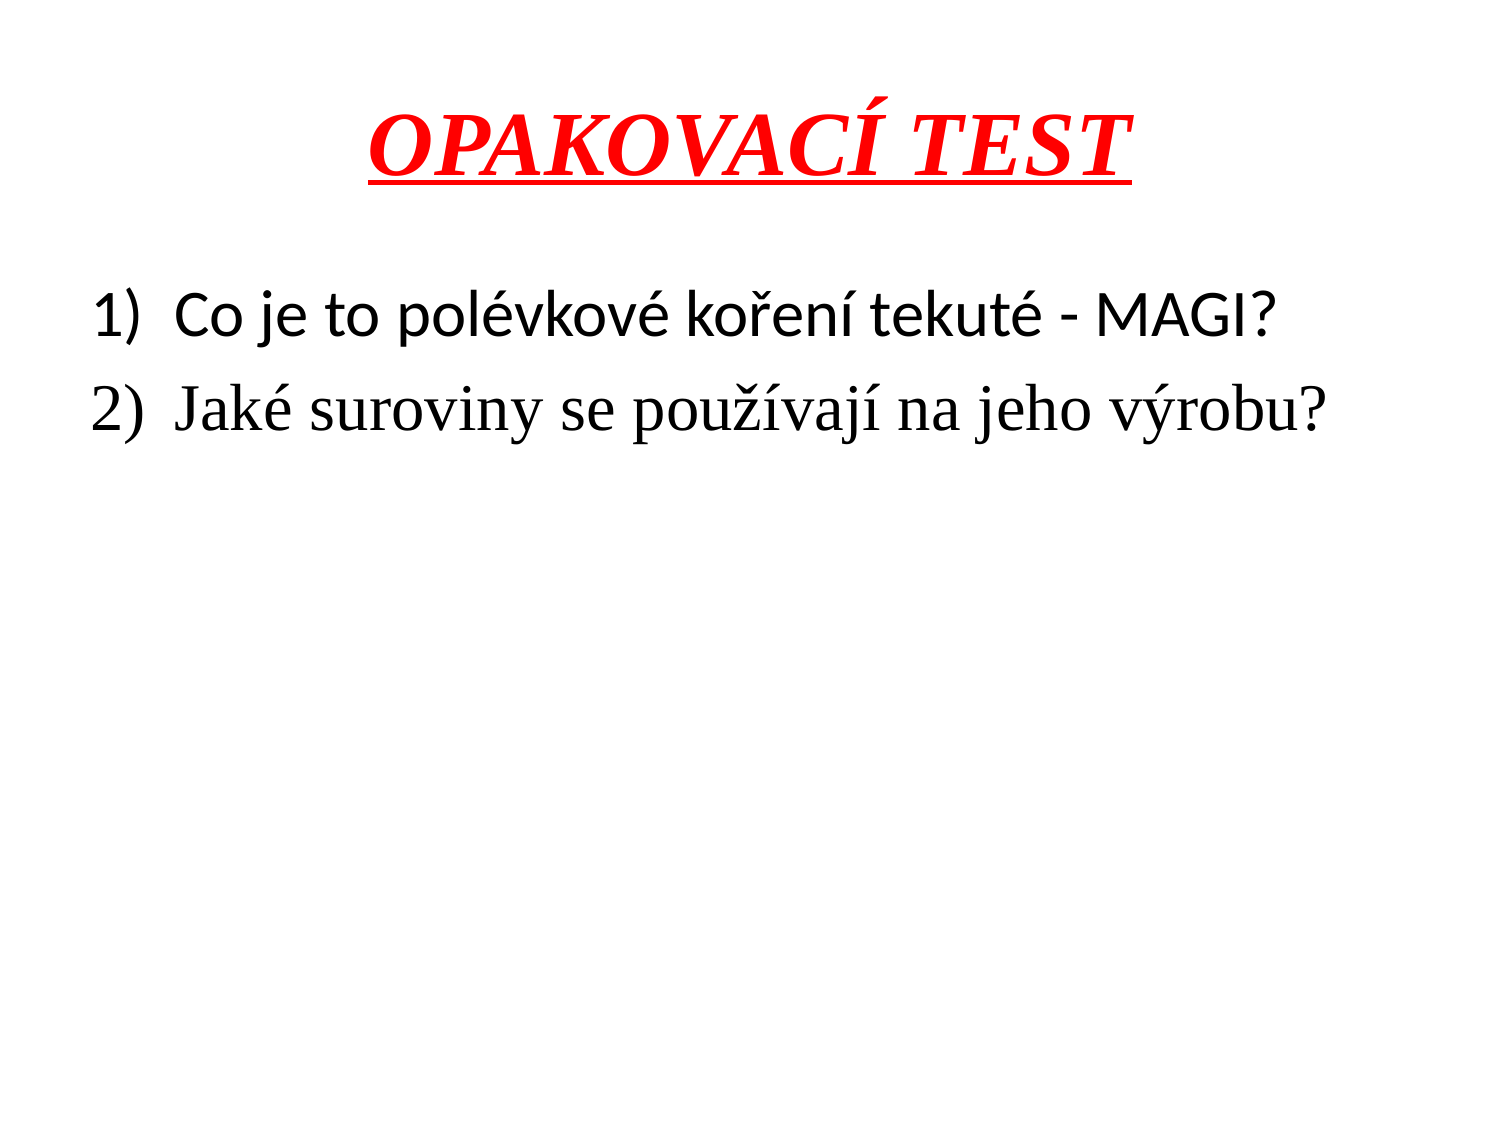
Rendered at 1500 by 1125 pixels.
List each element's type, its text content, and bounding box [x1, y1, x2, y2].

title OPAKOVACÍ TEST [75, 45, 1425, 233]
list Co je to polévkové koření tekuté - MAGI? Jaké suroviny se používají na jeho výrobu? [75, 262, 1425, 1005]
